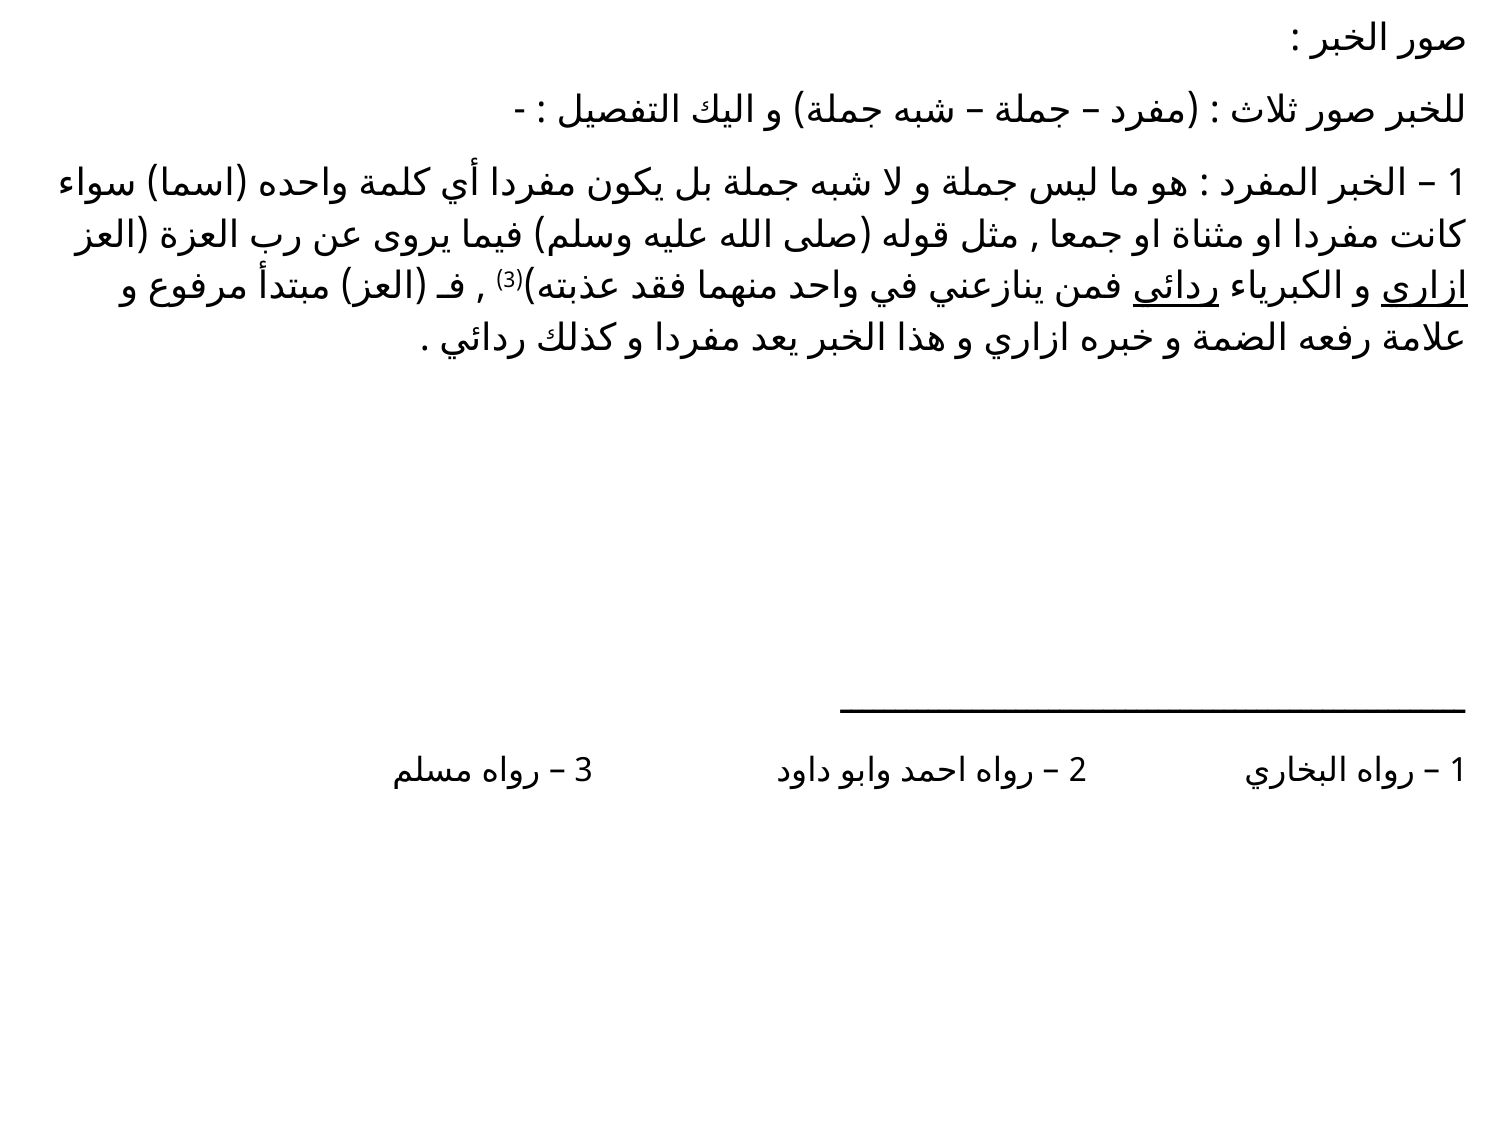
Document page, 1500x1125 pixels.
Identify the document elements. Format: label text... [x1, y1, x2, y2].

text_box صور الخبر : للخبر صور ثلاث : (مفرد – جملة – شبه جملة) و اليك التفصيل : - 1 – الخبر المفرد : هو ما ليس جملة و لا شبه جملة بل يكون مفردا أي كلمة واحده (اسما) سواء كانت مفردا او مثناة او جمعا , مثل قوله (صلى الله عليه وسلم) فيما يروى عن رب العزة (العز ازاري و الكبرياء ردائي فمن ينازعني في واحد منهما فقد عذبته)(3) , فـ (العز) مبتدأ مرفوع و علامة رفعه الضمة و خبره ازاري و هذا الخبر يعد مفردا و كذلك ردائي . ـــــــــــــــــــــــــــــــــــــــــــــــــــــــــ 1 – رواه البخاري 2 – رواه احمد وابو داود 3 – رواه مسلم [17, 0, 1483, 862]
